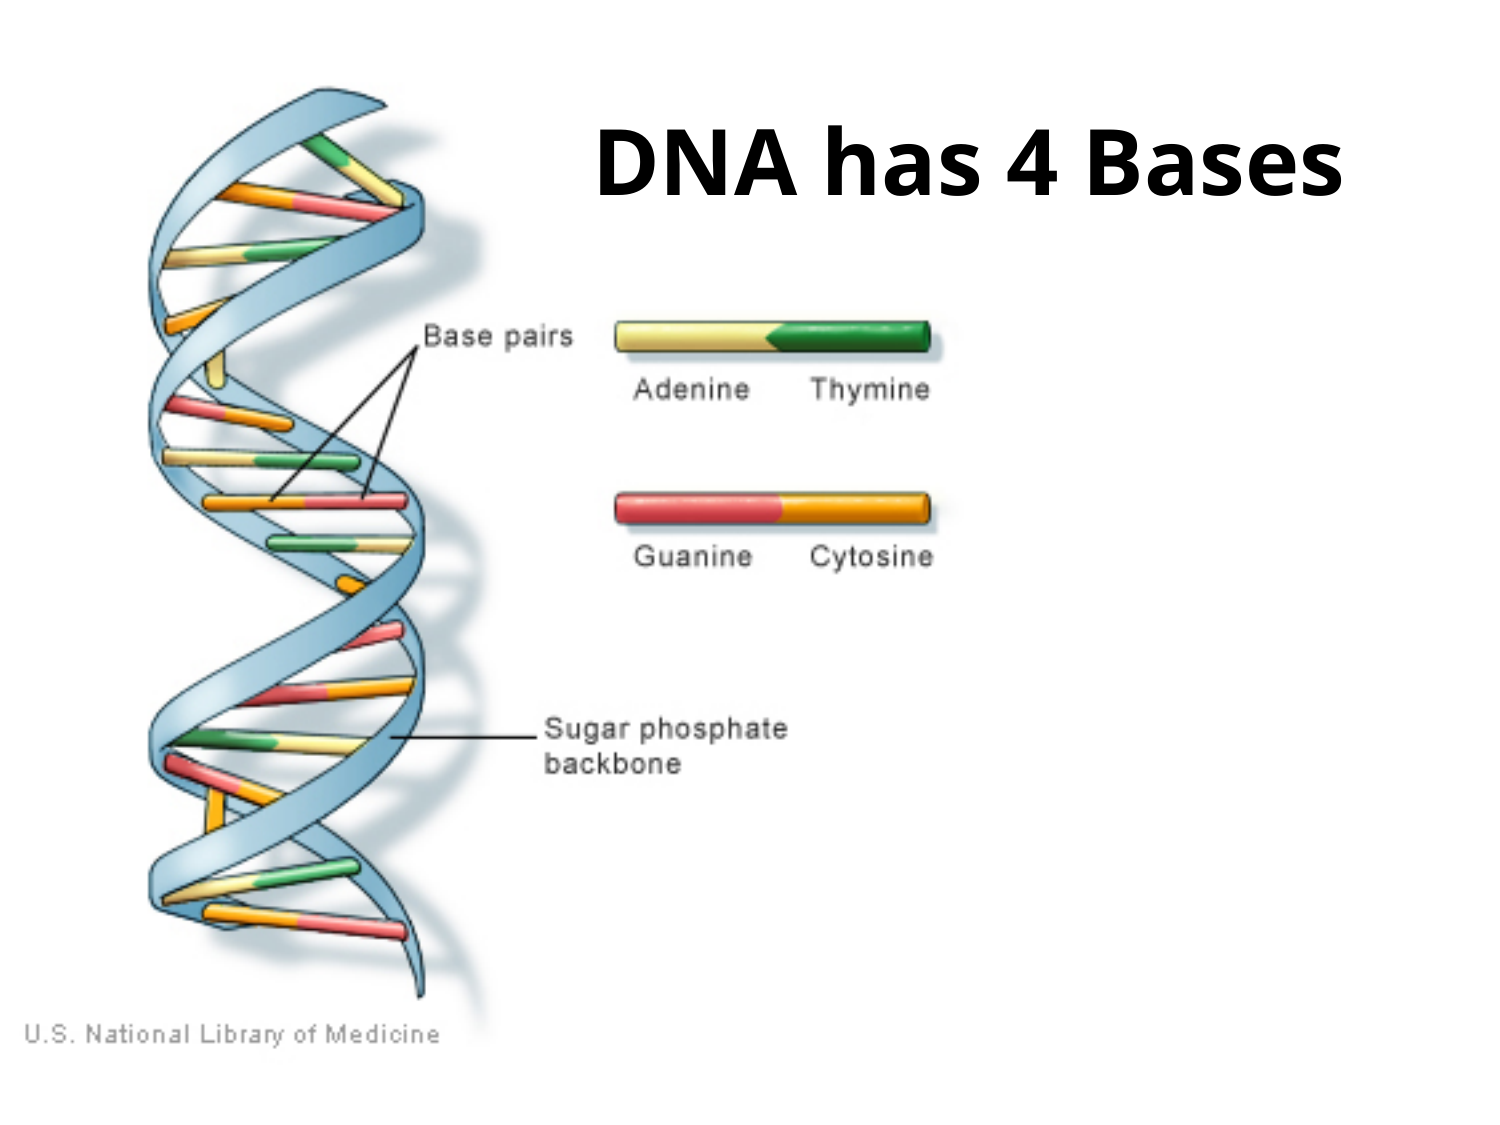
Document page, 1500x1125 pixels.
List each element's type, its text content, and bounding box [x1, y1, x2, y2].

title DNA has 4 Bases [1069, 37, 1388, 281]
picture [0, 0, 1065, 1065]
